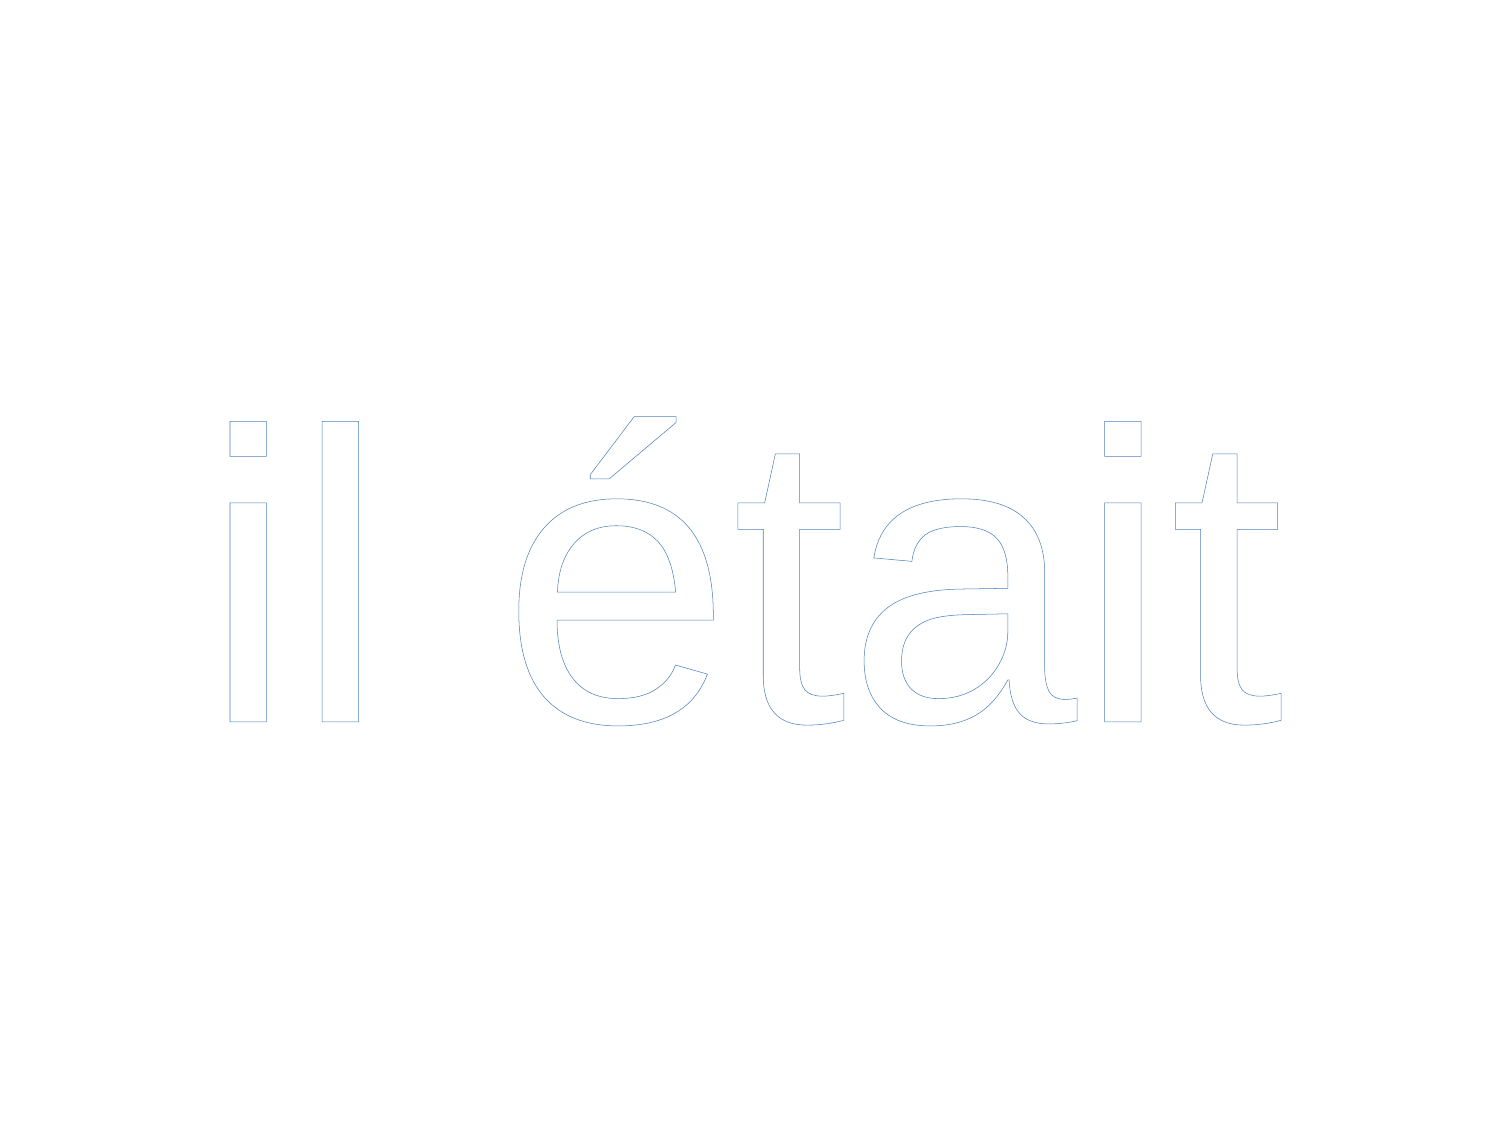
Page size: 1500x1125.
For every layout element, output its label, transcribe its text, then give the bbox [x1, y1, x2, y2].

text_box il était [174, 299, 1313, 813]
